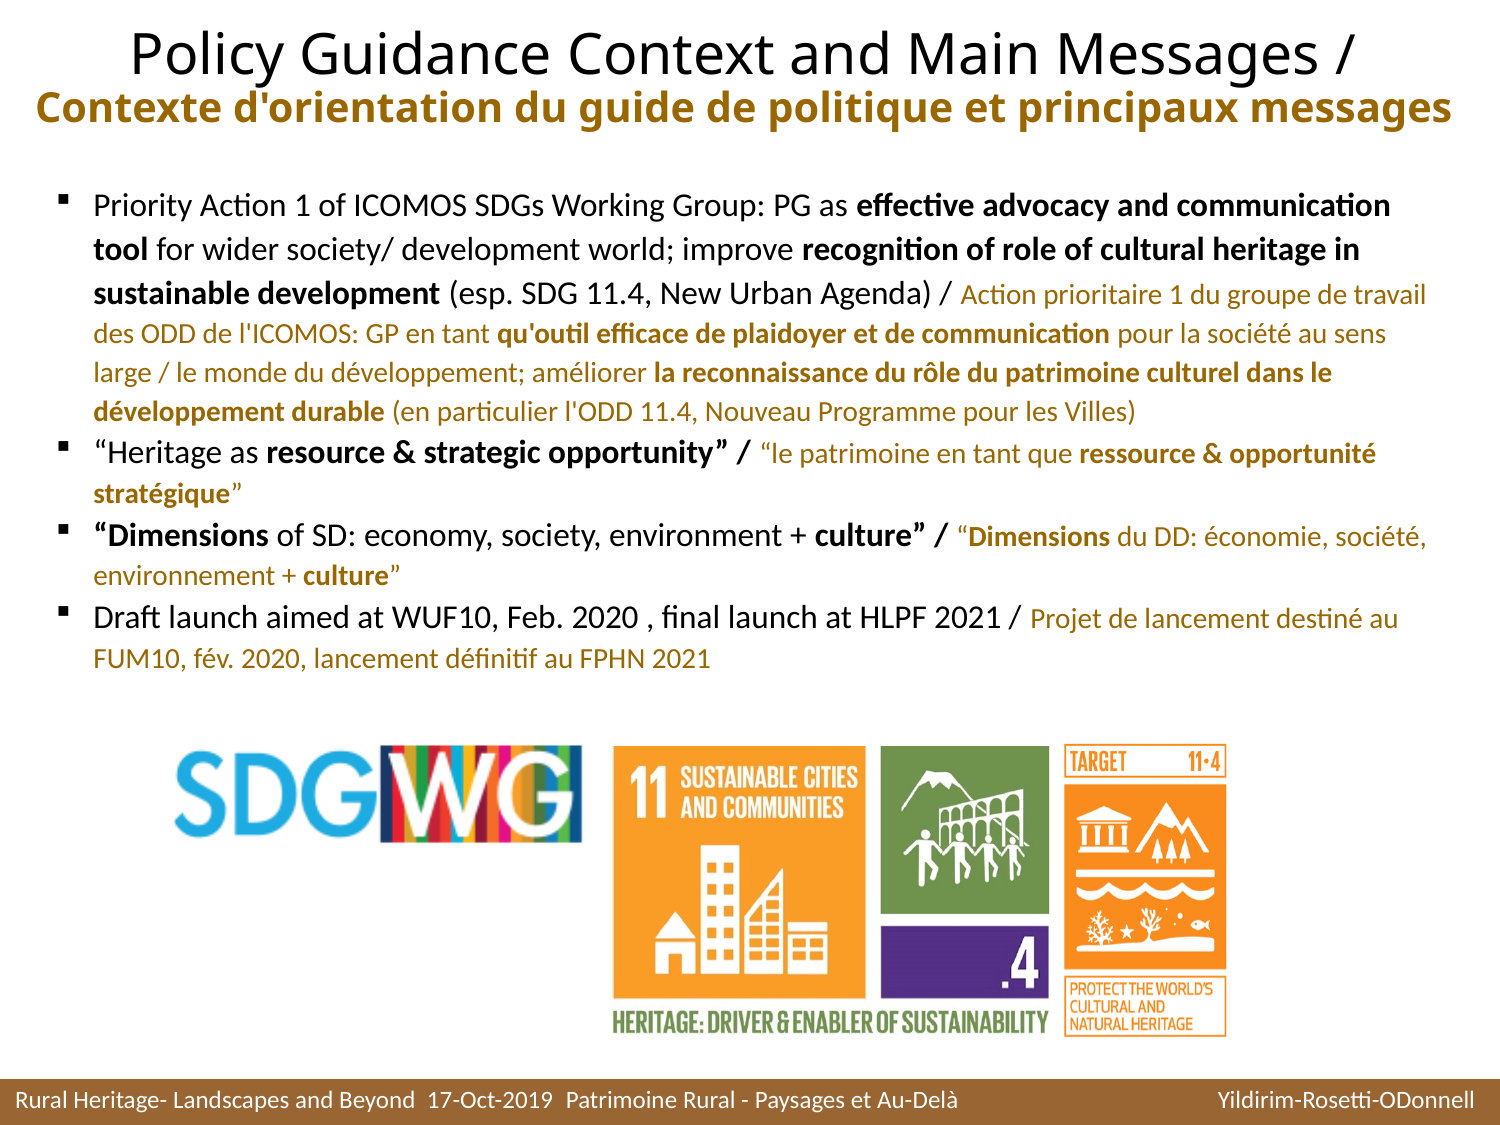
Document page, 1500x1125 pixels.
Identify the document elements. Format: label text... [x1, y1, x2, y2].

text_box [612, 741, 1232, 1037]
text_box Rural Heritage- Landscapes and Beyond 17-Oct-2019 Patrimoine Rural - Paysages et Au-Delà Yildirim-Rosetti-ODonnell [0, 1079, 1500, 1125]
picture [174, 738, 600, 857]
text_box Policy Guidance Context and Main Messages / Contexte d'orientation du guide de politique et principaux messages [0, 7, 1500, 150]
list Priority Action 1 of ICOMOS SDGs Working Group: PG as effective advocacy and communication tool for wider society/ development world; improve recognition of role of cultural heritage in sustainable development (esp. SDG 11.4, New Urban Agenda) / Action prioritaire 1 du groupe de travail des ODD de l'ICOMOS: GP en tant qu'outil efficace de plaidoyer et de communication pour la société au sens large / le monde du développement; améliorer la reconnaissance du rôle du patrimoine culturel dans le développement durable (en particulier l'ODD 11.4, Nouveau Programme pour les Villes) “Heritage as resource & strategic opportunity” / “le patrimoine en tant que ressource & opportunité stratégique” “Dimensions of SD: economy, society, environment + culture” / “Dimensions du DD: économie, société, environnement + culture” Draft launch aimed at WUF10, Feb. 2020 , final launch at HLPF 2021 / Projet de lancement destiné au FUM10, fév. 2020, lancement définitif au FPHN 2021 [40, 172, 1446, 853]
